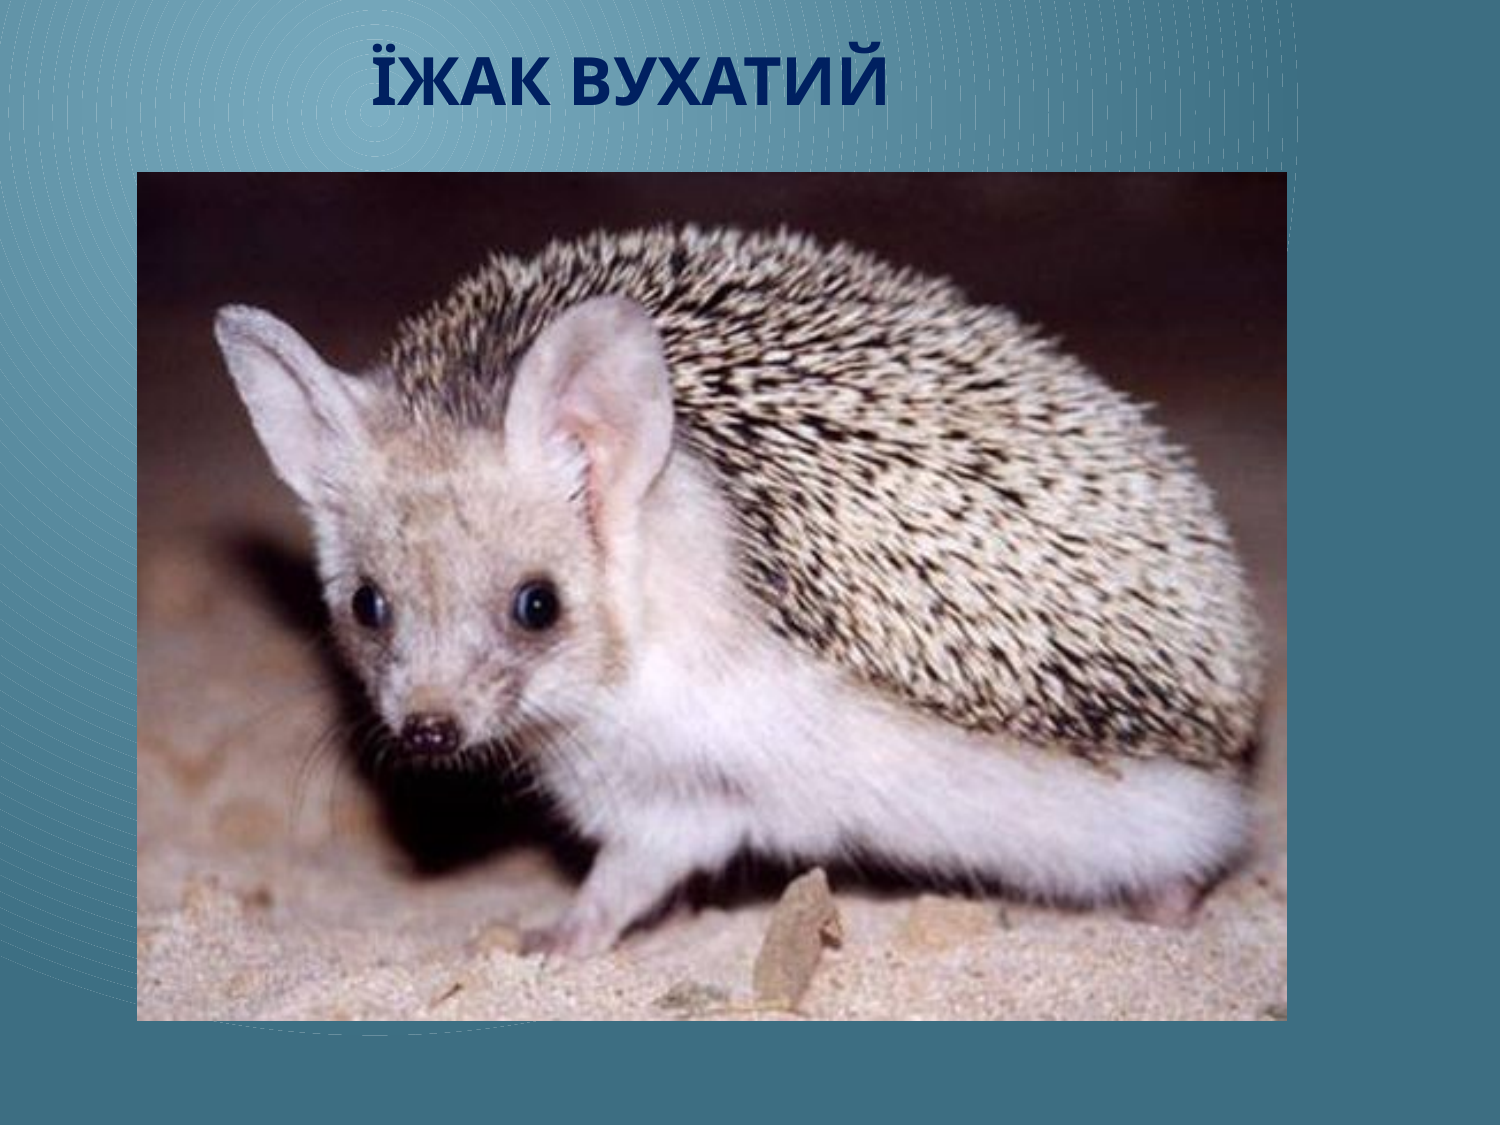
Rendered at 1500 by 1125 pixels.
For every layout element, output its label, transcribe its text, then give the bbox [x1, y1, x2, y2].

picture [137, 172, 1287, 1021]
title Їжак вухатий [218, 30, 1231, 163]
